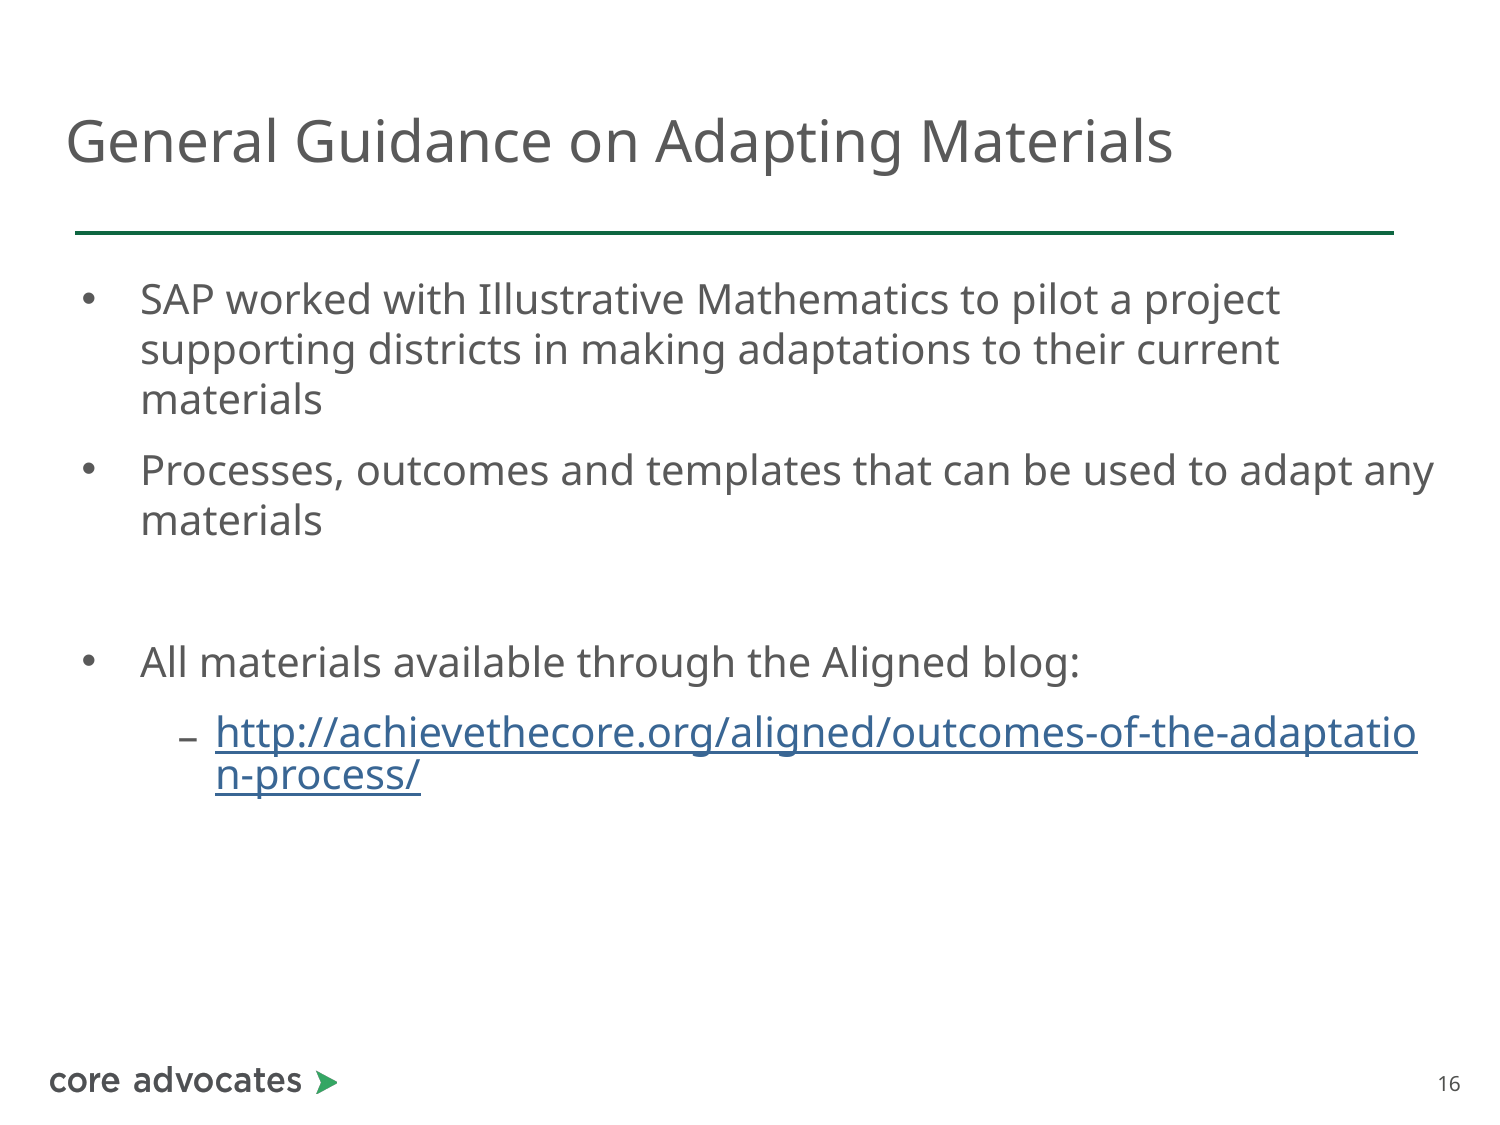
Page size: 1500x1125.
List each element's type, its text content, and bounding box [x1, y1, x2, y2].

title General Guidance on Adapting Materials [50, 45, 1457, 233]
picture [50, 1066, 337, 1094]
list SAP worked with Illustrative Mathematics to pilot a project supporting districts in making adaptations to their current materials Processes, outcomes and templates that can be used to adapt any materials All materials available through the Aligned blog: http://achievethecore.org/aligned/outcomes-of-the-adaptation-process/ [50, 257, 1457, 1001]
